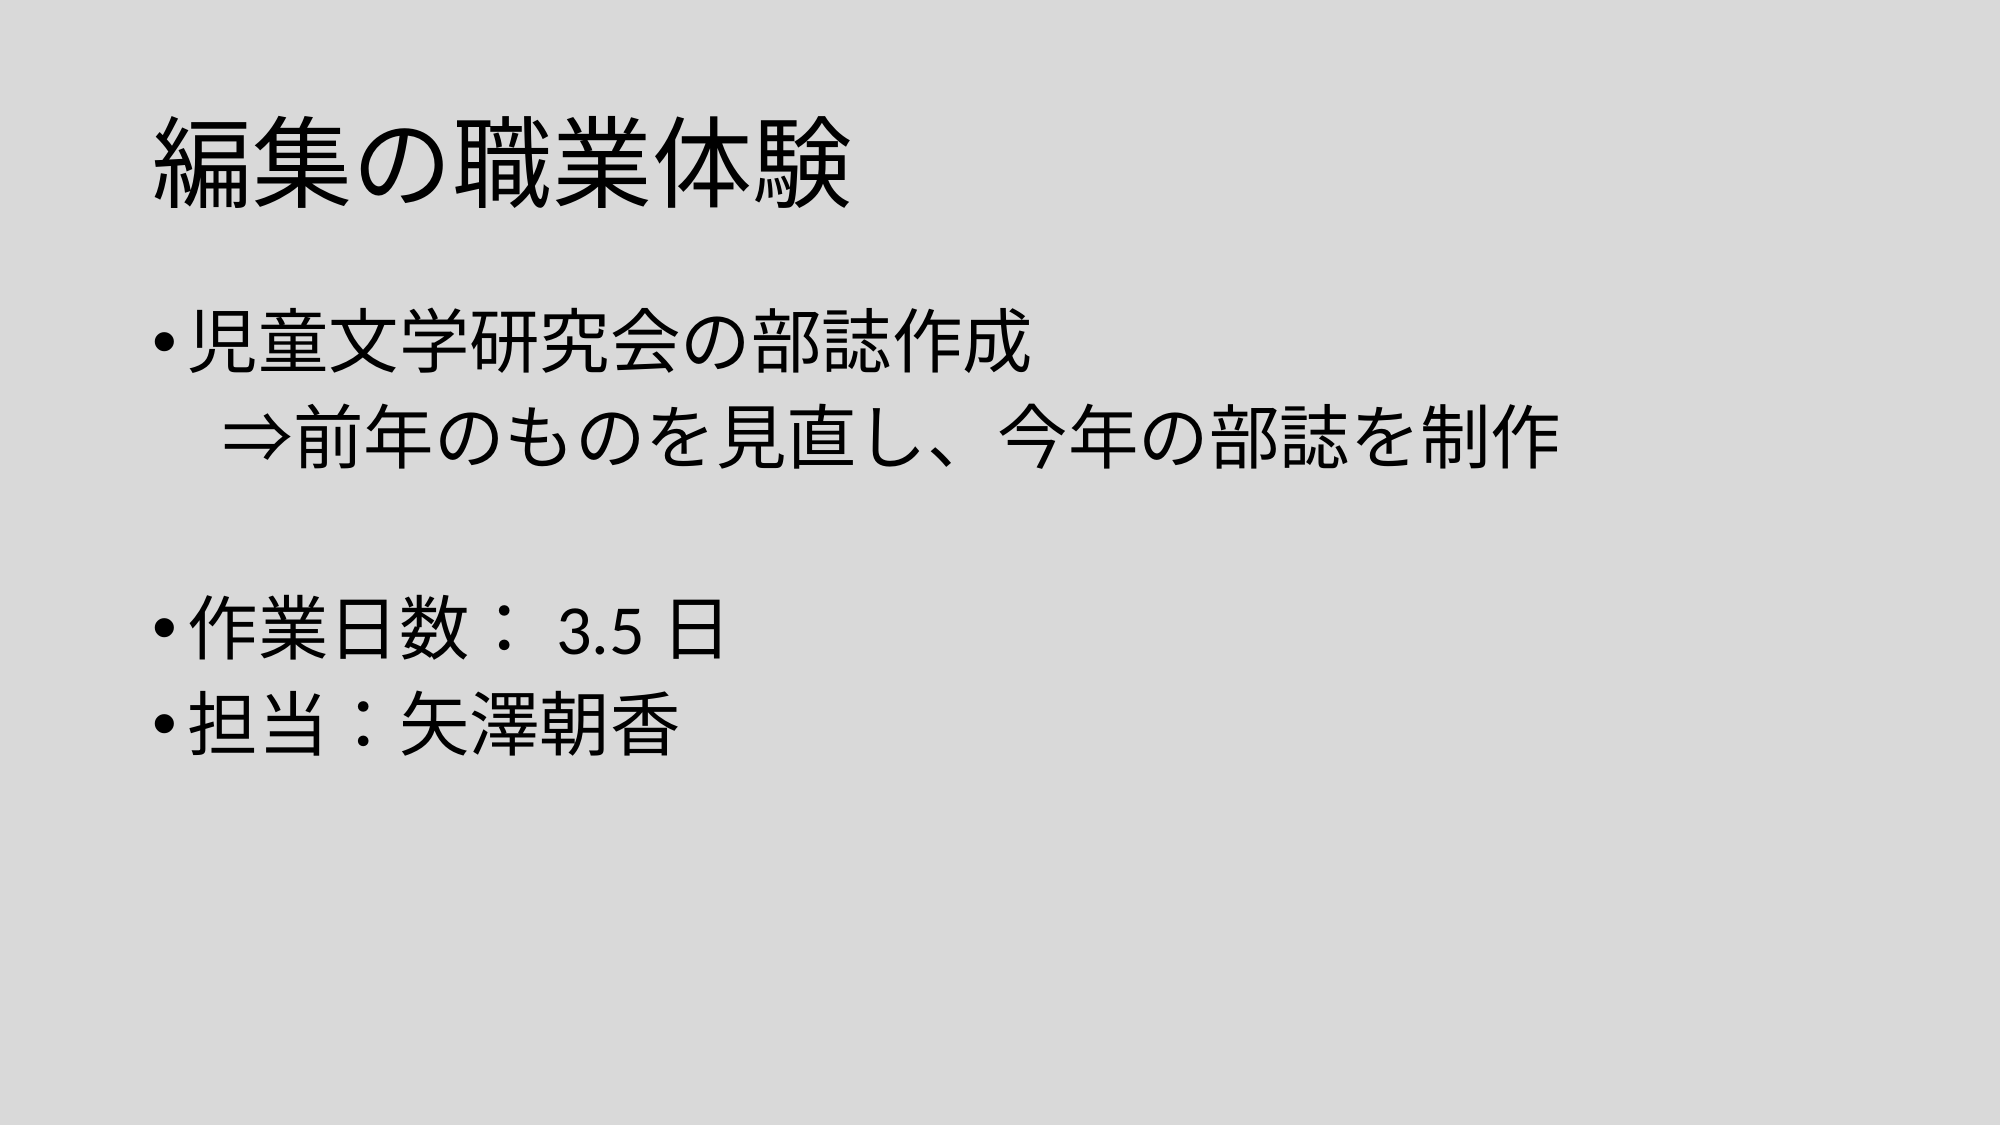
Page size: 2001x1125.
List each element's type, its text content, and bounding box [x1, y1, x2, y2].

title 編集の職業体験 [137, 59, 1863, 278]
list 児童文学研究会の部誌作成 ⇒前年のものを見直し、今年の部誌を制作 作業日数：3.5日 担当：矢澤朝香 [137, 299, 1863, 1014]
